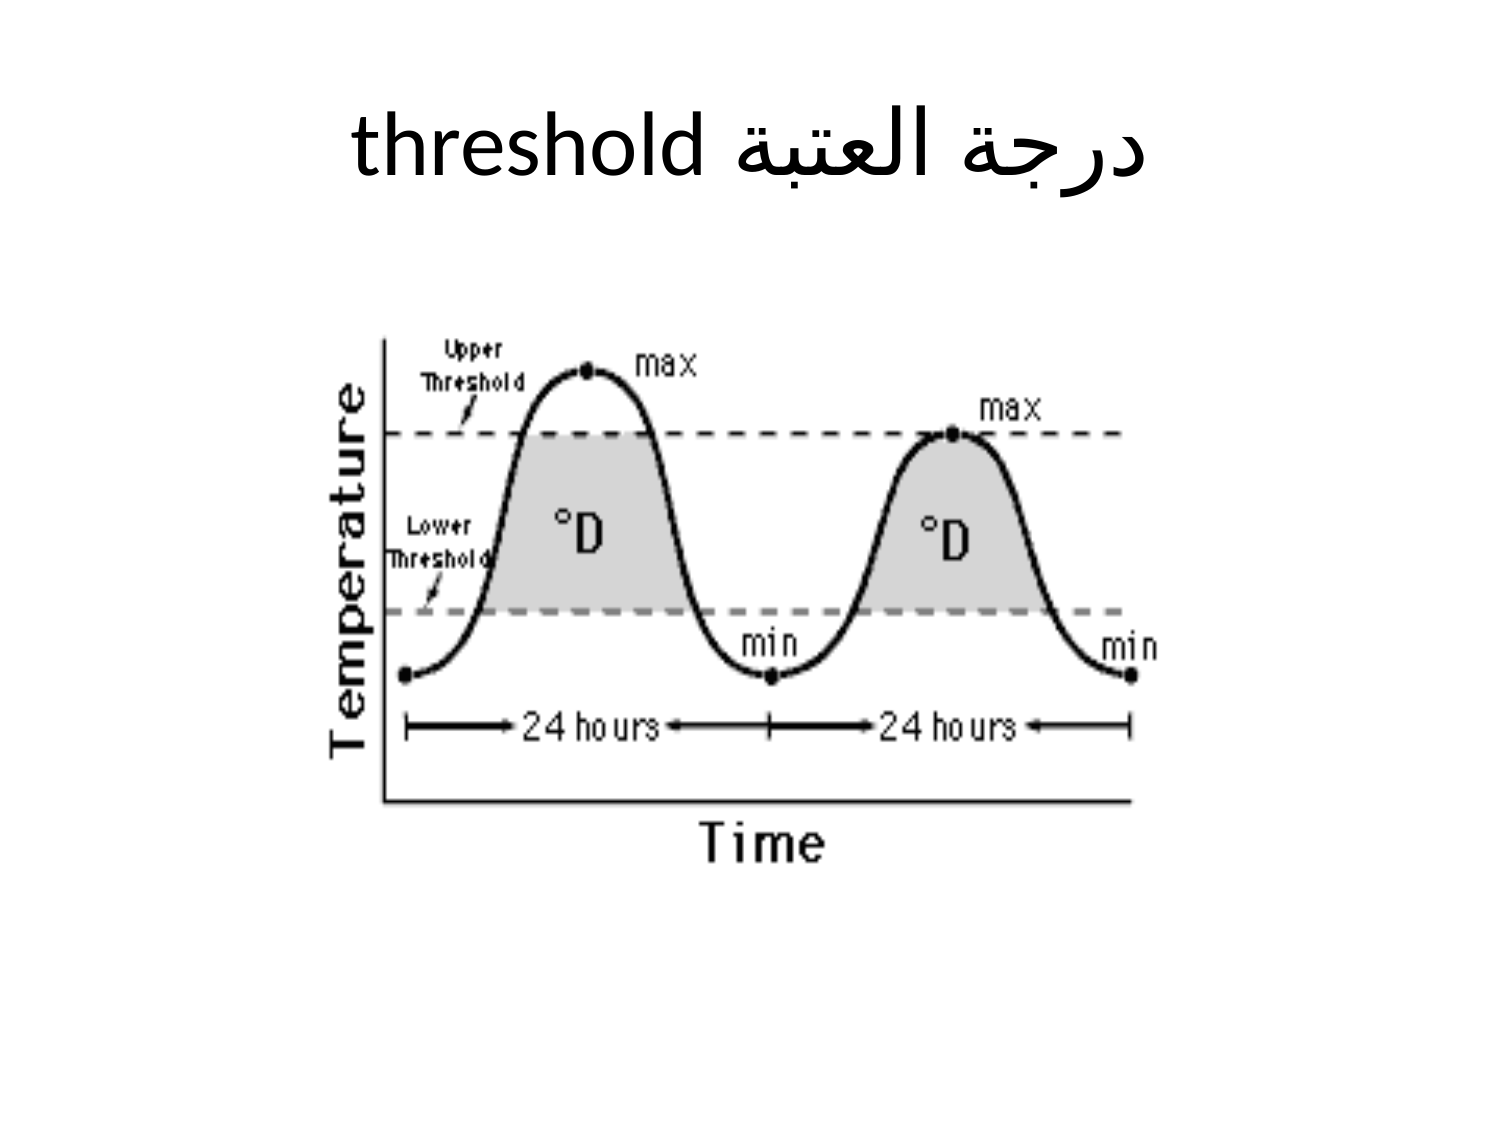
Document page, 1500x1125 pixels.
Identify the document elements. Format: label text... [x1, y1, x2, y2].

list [312, 326, 1176, 882]
title درجة العتبة threshold [75, 45, 1425, 233]
